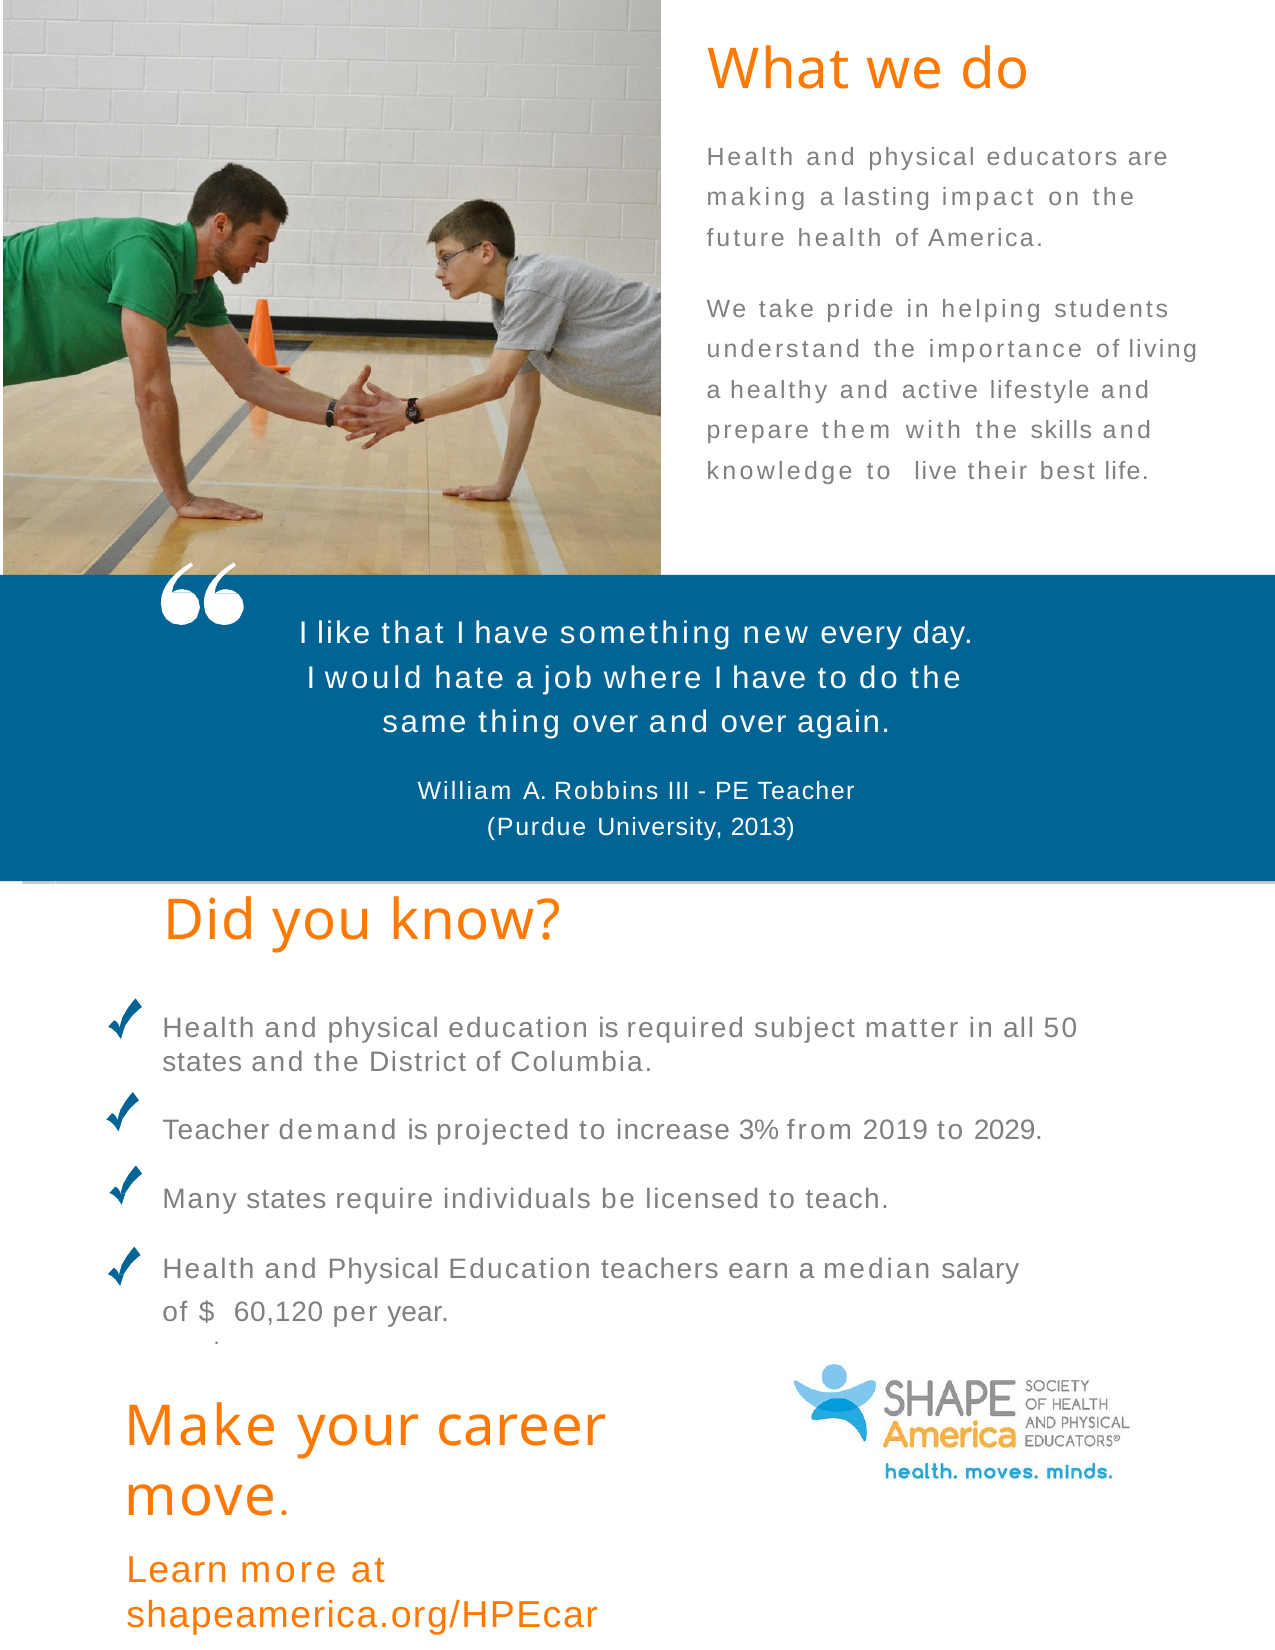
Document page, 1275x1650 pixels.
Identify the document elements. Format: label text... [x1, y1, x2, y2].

text_box I like that I have something new every day. I would hate a job where I have to do the same thing over and over again. William A. Robbins III - PE Teacher (Purdue University, 2013) [292, 602, 980, 841]
text_box [776, 1335, 1147, 1505]
text_box Did you know? Health and physical education is required subject matter in all 50 states and the District of Columbia. Teacher demand is projected to increase 3% from 2019 to 2029. Many states require individuals be licensed to teach. Health and Physical Education teachers earn a median salary of $. 60,120 per year. Make your career move. Learn more at shapeamerica.org/HPEcareers Source: Bureau of Labor Statistics. (2019). Occupational outlook handbook. http://www.bls.gov/ooh/ [122, 882, 1200, 1650]
text_box [108, 998, 142, 1039]
text_box [160, 562, 200, 625]
text_box [109, 1165, 143, 1205]
text_box [107, 1246, 141, 1286]
text_box Health and physical educators are making a lasting impact on the future health of America. We take pride in helping students understand the importance of living a healthy and active lifestyle and prepare them with the skills and knowledge to live their best life. [704, 127, 1251, 485]
text_box [203, 562, 244, 625]
picture [3, 0, 661, 574]
text_box [0, 574, 1275, 882]
title What we do [705, 30, 1060, 308]
text_box [106, 1092, 140, 1132]
